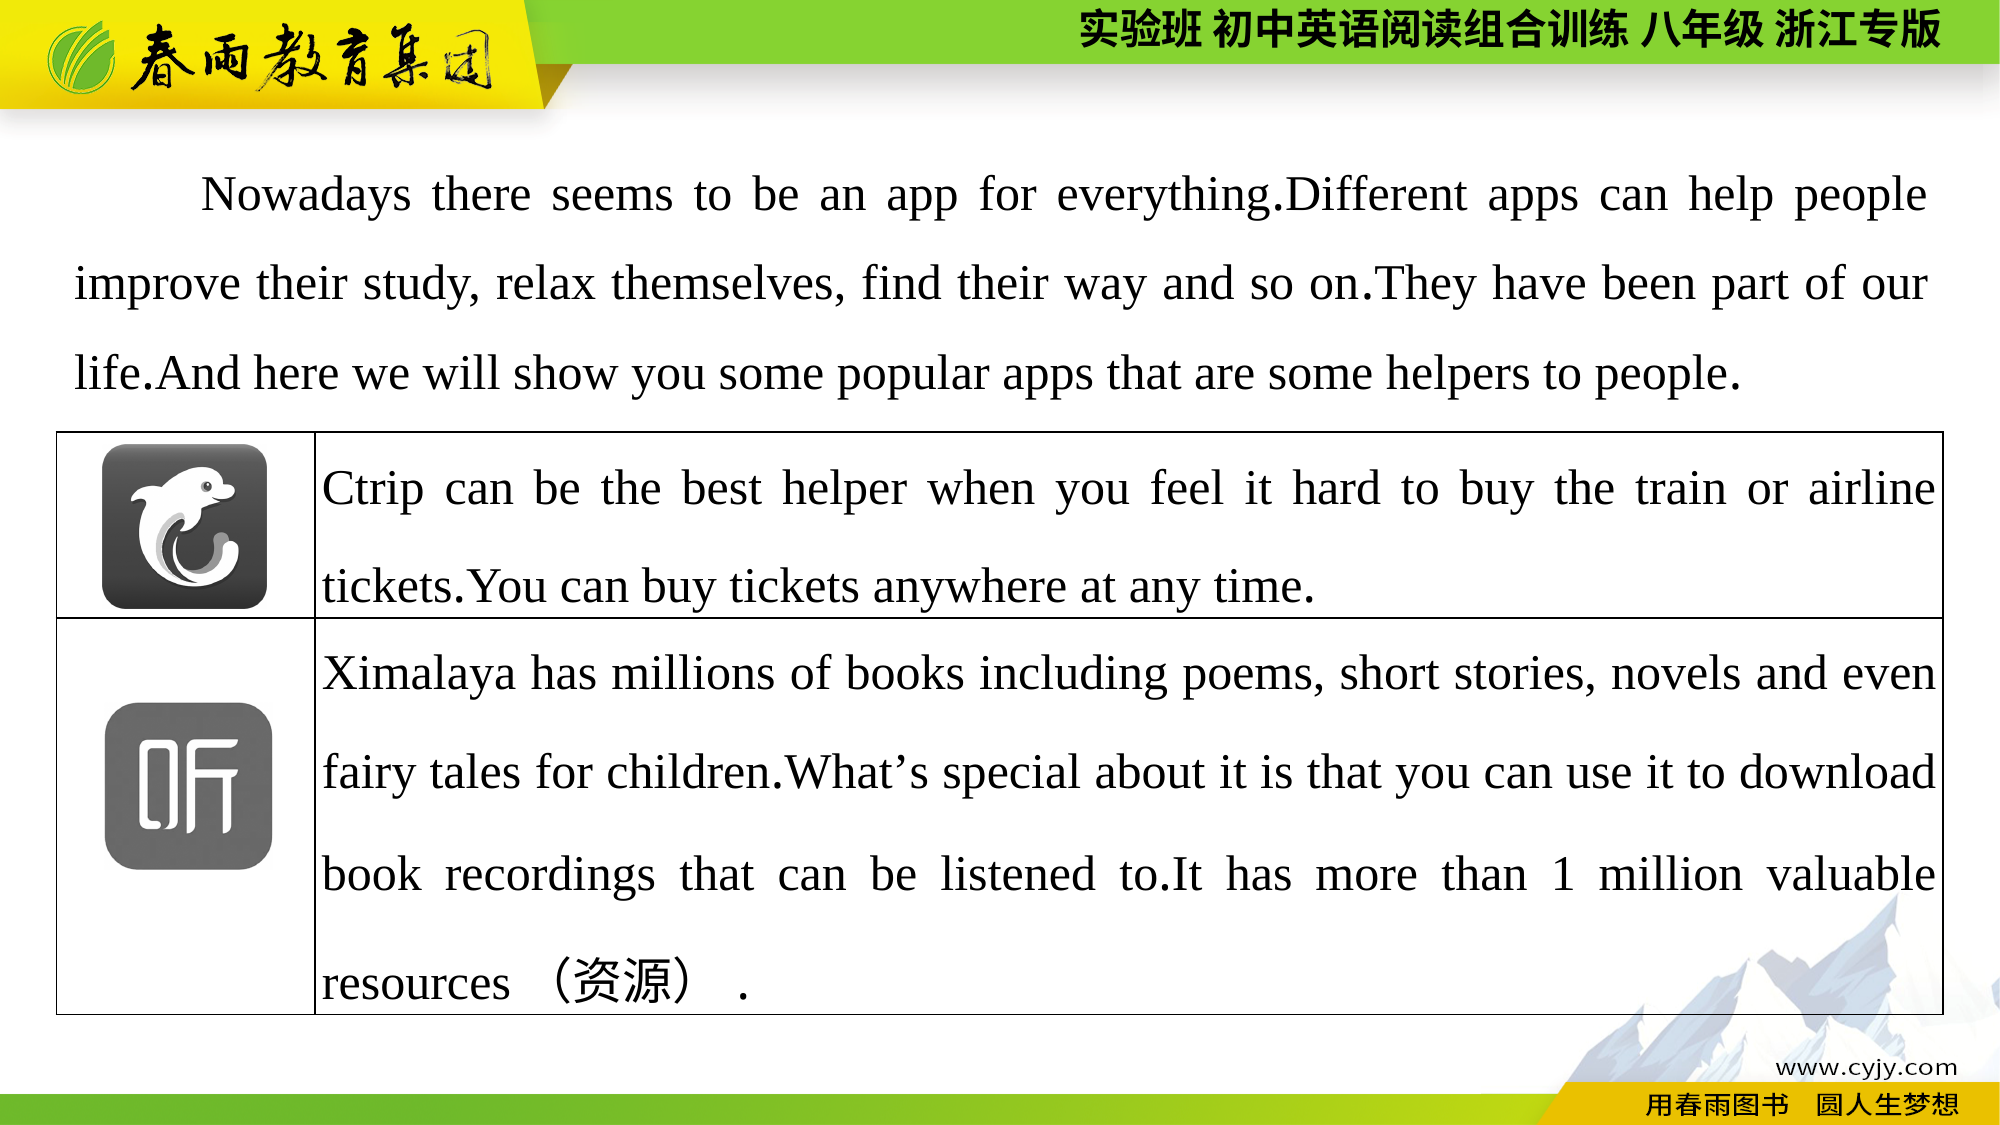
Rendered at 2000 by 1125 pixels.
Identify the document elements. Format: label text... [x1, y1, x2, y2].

table_cell [57, 619, 314, 1014]
table_cell Ximalaya has millions of books including poems, short stories, novels and even fairy tales for children.What’s special about it is that you can use it to download book recordings that can be listened to.It has more than 1 million valuable resources（资源）. [316, 619, 1942, 1014]
picture [0, 0, 2000, 1125]
table_header [57, 433, 314, 617]
list Nowadays there seems to be an app for everything.Different apps can help people improve their study, relax themselves, find their way and so on.They have been part of our life.And here we will show you some popular apps that are some helpers to people. [59, 122, 1944, 399]
table_header Ctrip can be the best helper when you feel it hard to buy the train or airline tickets.You can buy tickets anywhere at any time. [316, 433, 1942, 617]
